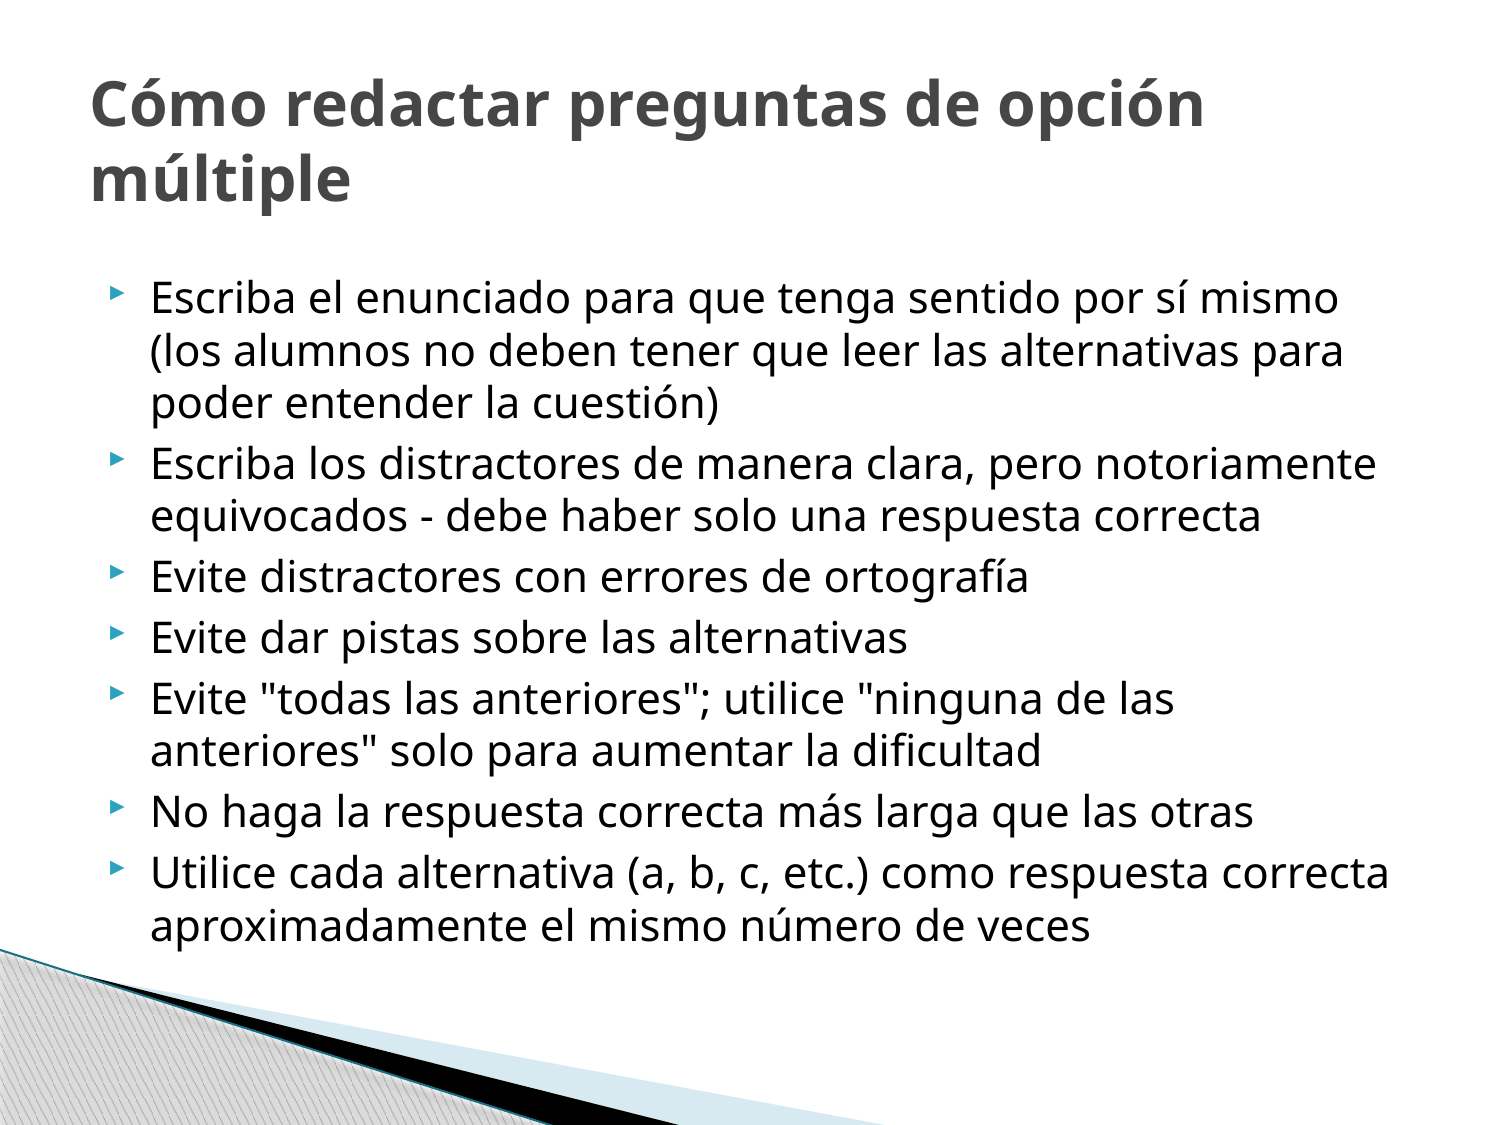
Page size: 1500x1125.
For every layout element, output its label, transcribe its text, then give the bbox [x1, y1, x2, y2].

list Escriba el enunciado para que tenga sentido por sí mismo (los alumnos no deben tener que leer las alternativas para poder entender la cuestión) Escriba los distractores de manera clara, pero notoriamente equivocados - debe haber solo una respuesta correcta Evite distractores con errores de ortografía Evite dar pistas sobre las alternativas Evite "todas las anteriores"; utilice "ninguna de las anteriores" solo para aumentar la dificultad No haga la respuesta correcta más larga que las otras Utilice cada alternativa (a, b, c, etc.) como respuesta correcta aproximadamente el mismo número de veces [75, 262, 1425, 1005]
title Cómo redactar preguntas de opción múltiple [75, 45, 1450, 233]
